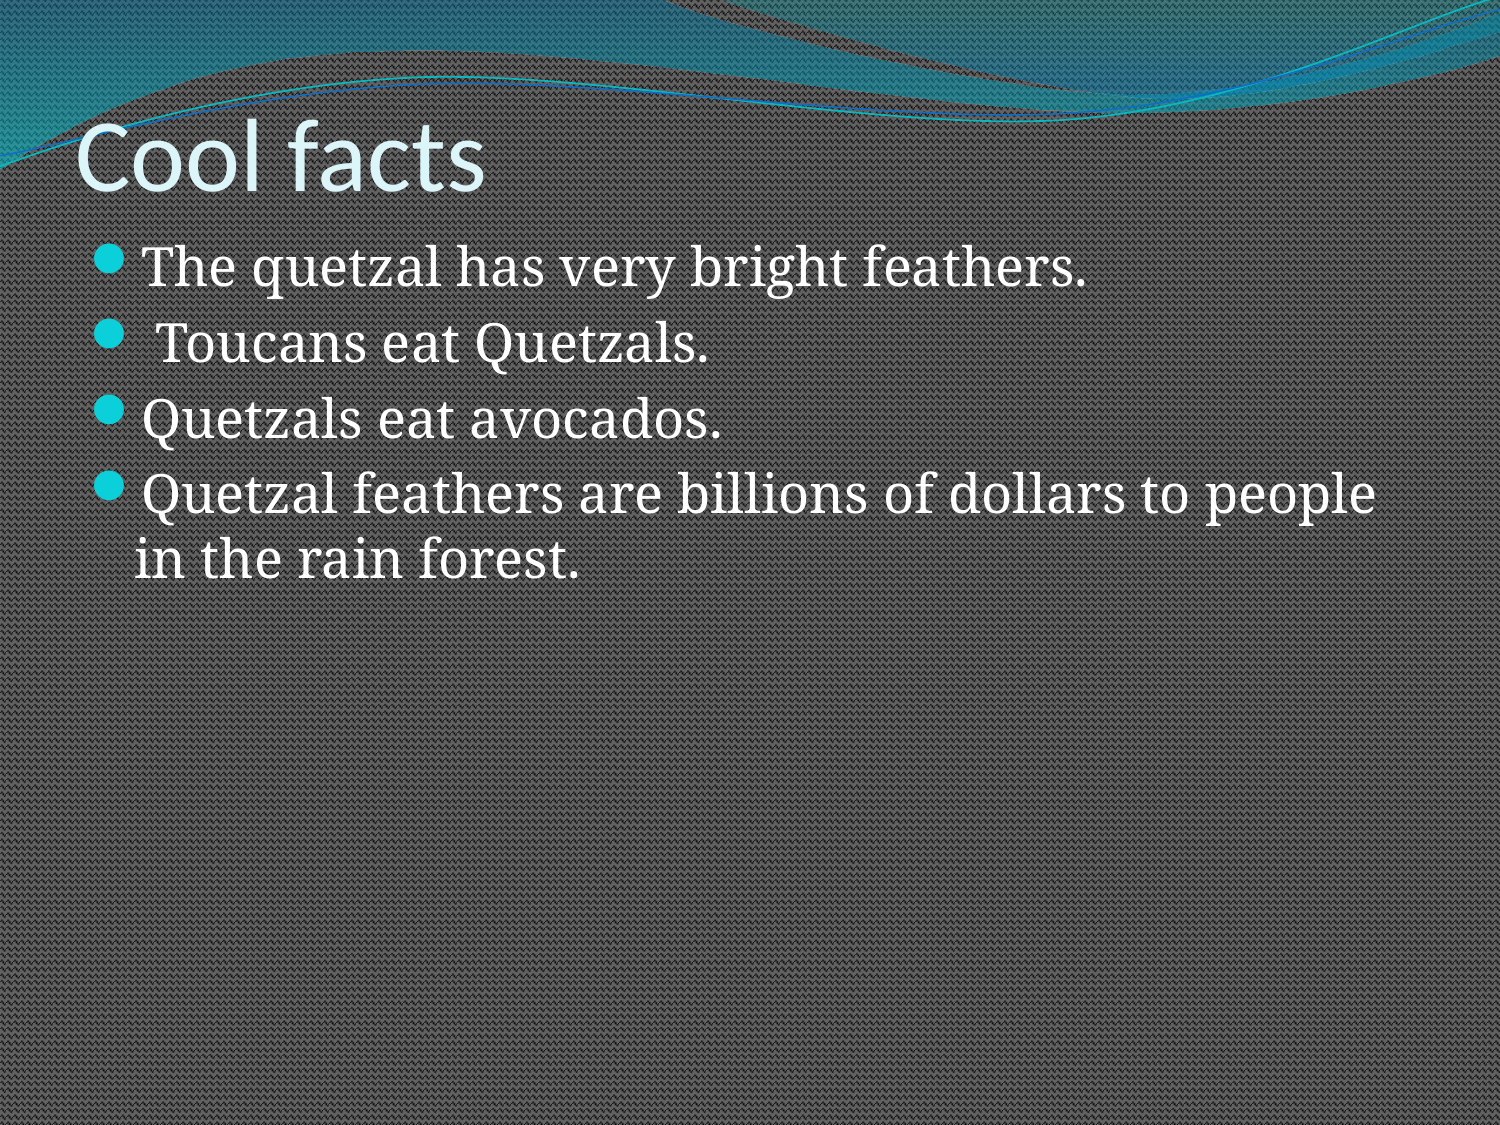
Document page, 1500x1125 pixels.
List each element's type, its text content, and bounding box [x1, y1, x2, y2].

title Cool facts [75, 62, 1425, 213]
list The quetzal has very bright feathers. Toucans eat Quetzals. Quetzals eat avocados. Quetzal feathers are billions of dollars to people in the rain forest. [75, 224, 1425, 1005]
